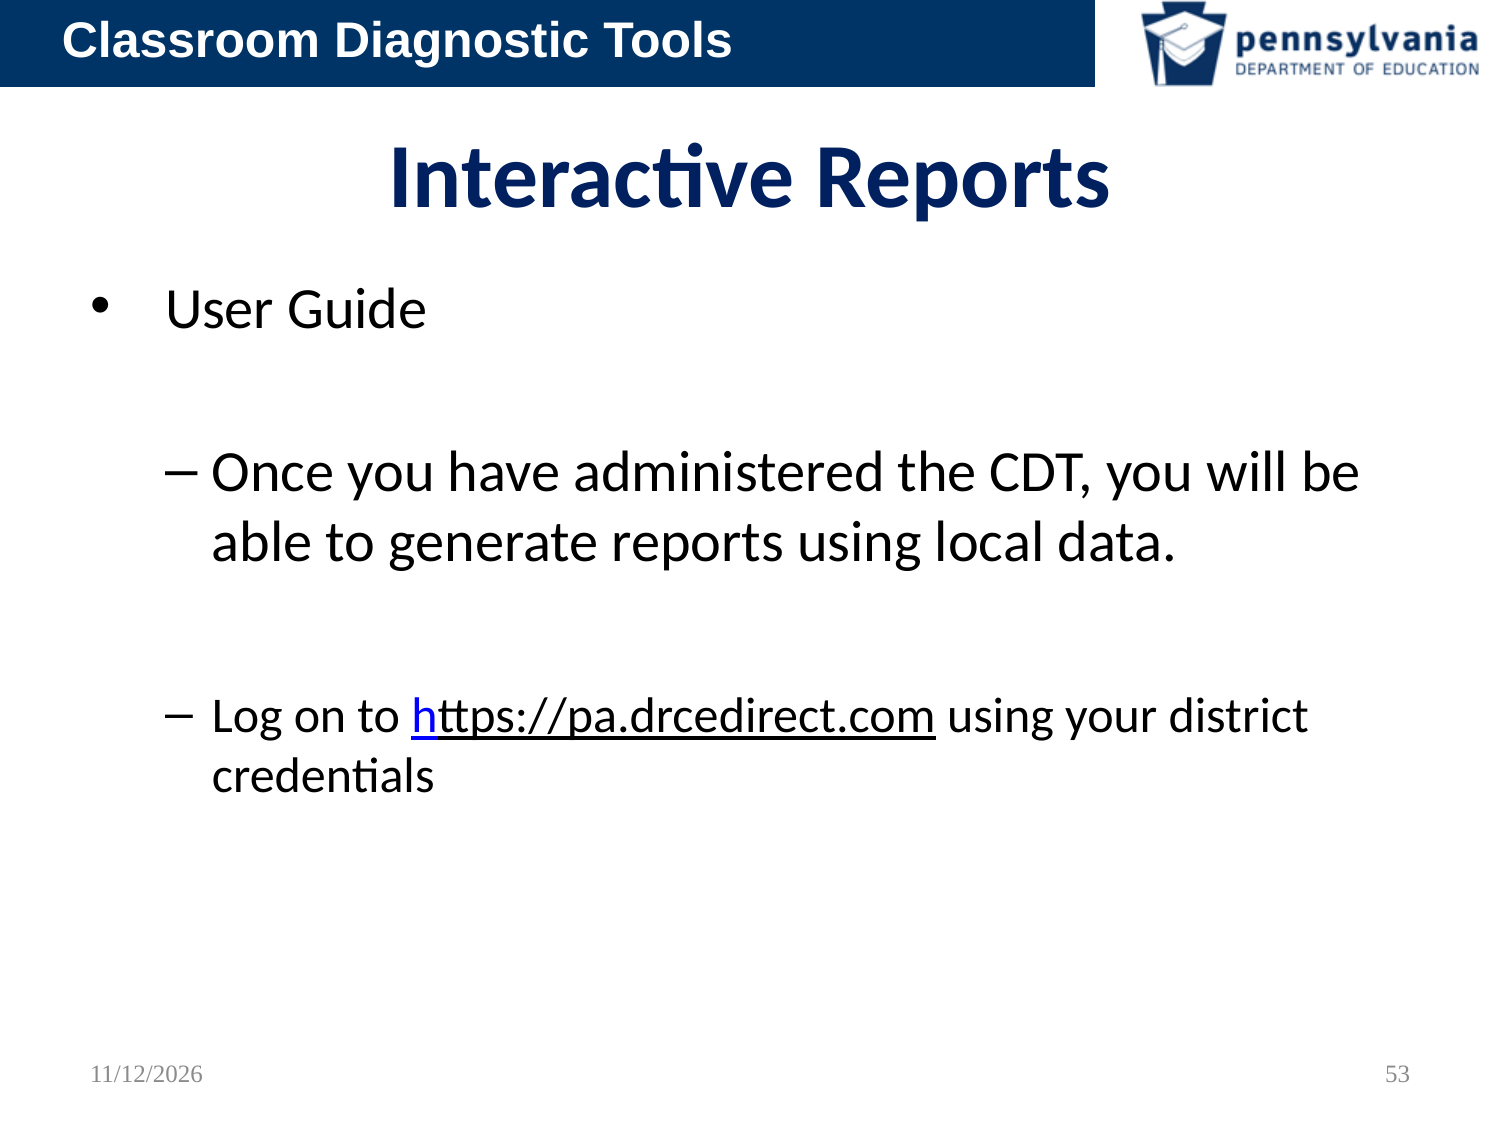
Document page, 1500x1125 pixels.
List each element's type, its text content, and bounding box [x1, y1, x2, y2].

title Interactive Reports [74, 76, 1426, 262]
list User Guide Once you have administered the CDT, you will be able to generate reports using local data. Log on to https://pa.drcedirect.com using your district credentials [74, 262, 1426, 1006]
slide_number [75, 1042, 425, 1103]
picture [1134, 0, 1485, 90]
slide_number 53 [1074, 1042, 1425, 1103]
